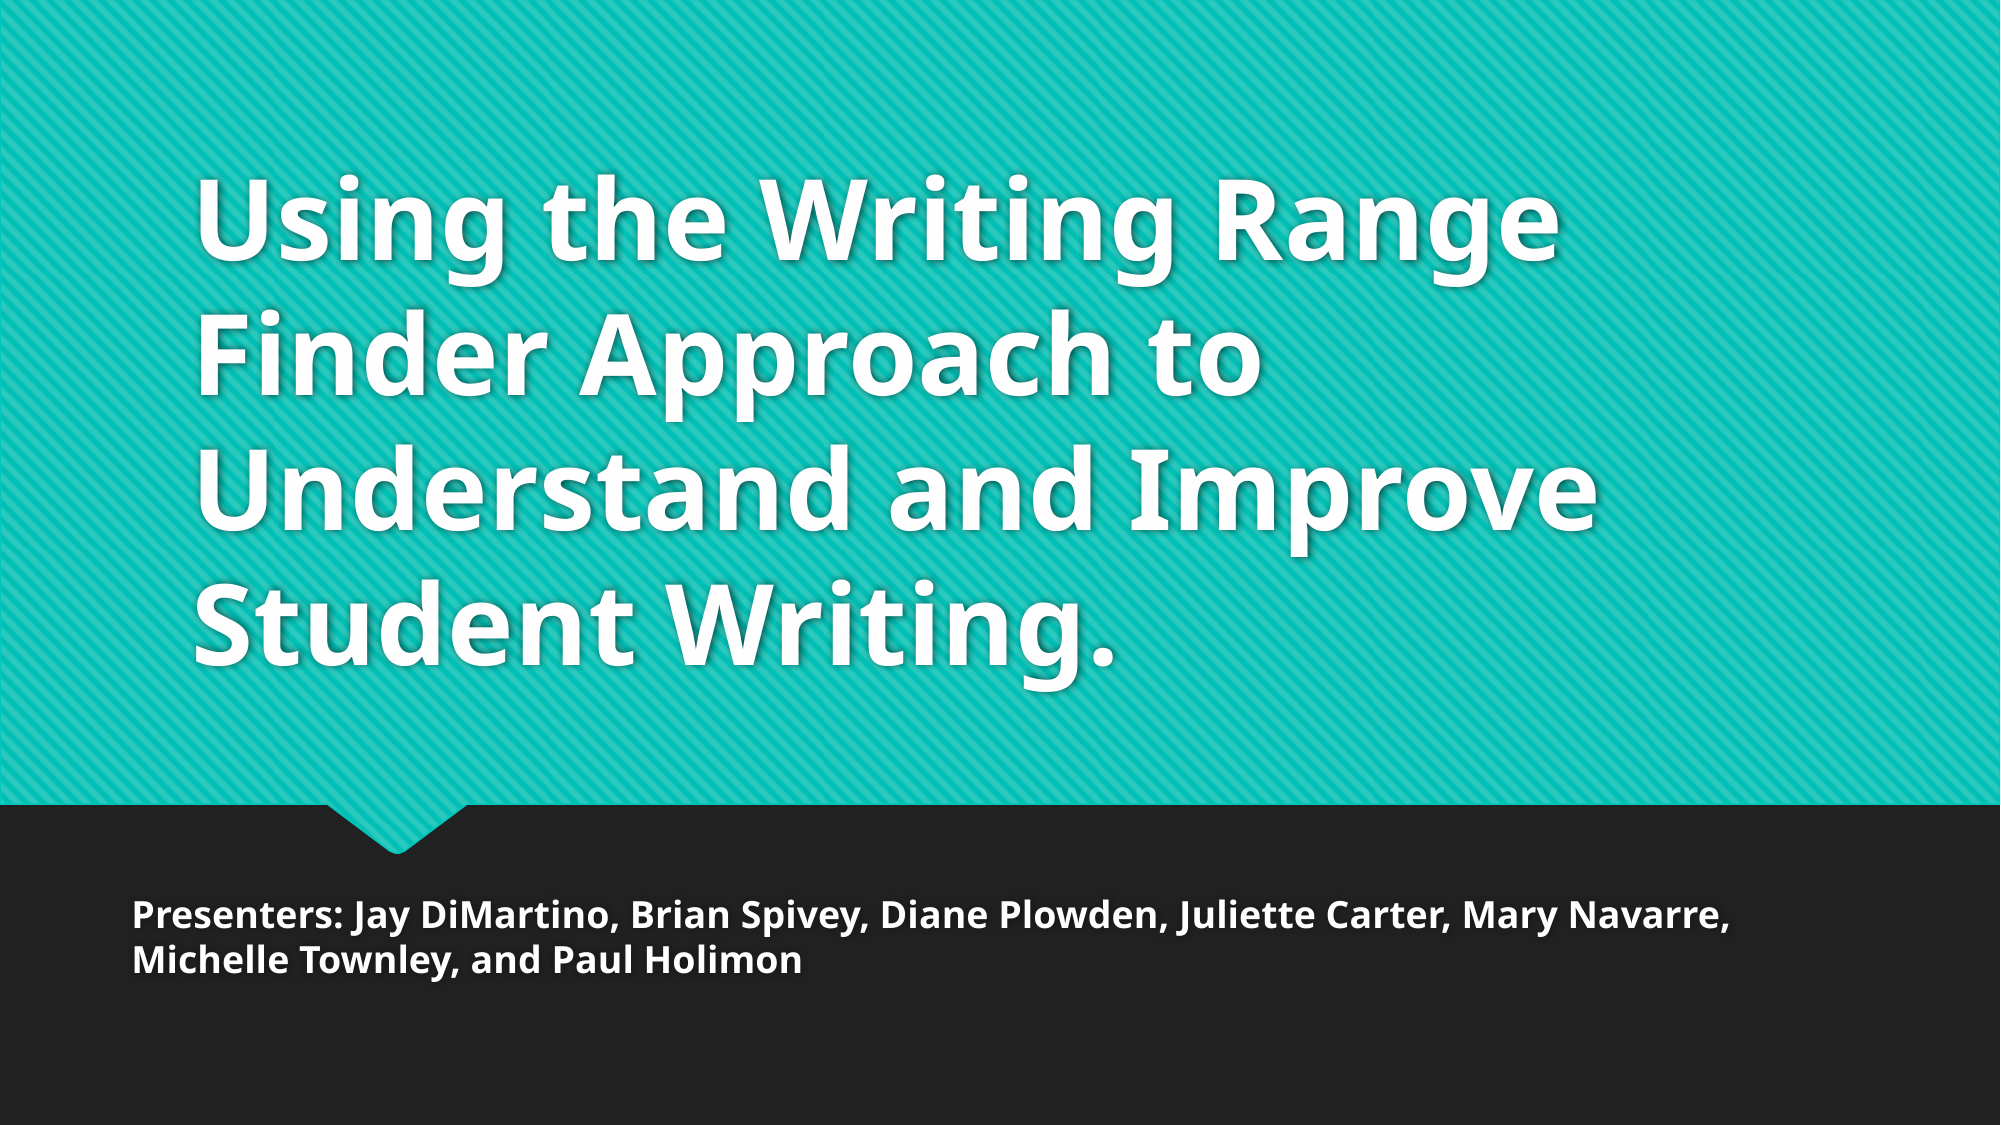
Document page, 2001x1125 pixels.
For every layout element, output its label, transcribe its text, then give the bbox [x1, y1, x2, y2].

subtitle Presenters: Jay DiMartino, Brian Spivey, Diane Plowden, Juliette Carter, Mary Navarre, Michelle Townley, and Paul Holimon [116, 883, 1763, 1071]
title Using the Writing Range Finder Approach to Understand and Improve Student Writing. [176, 296, 1763, 696]
